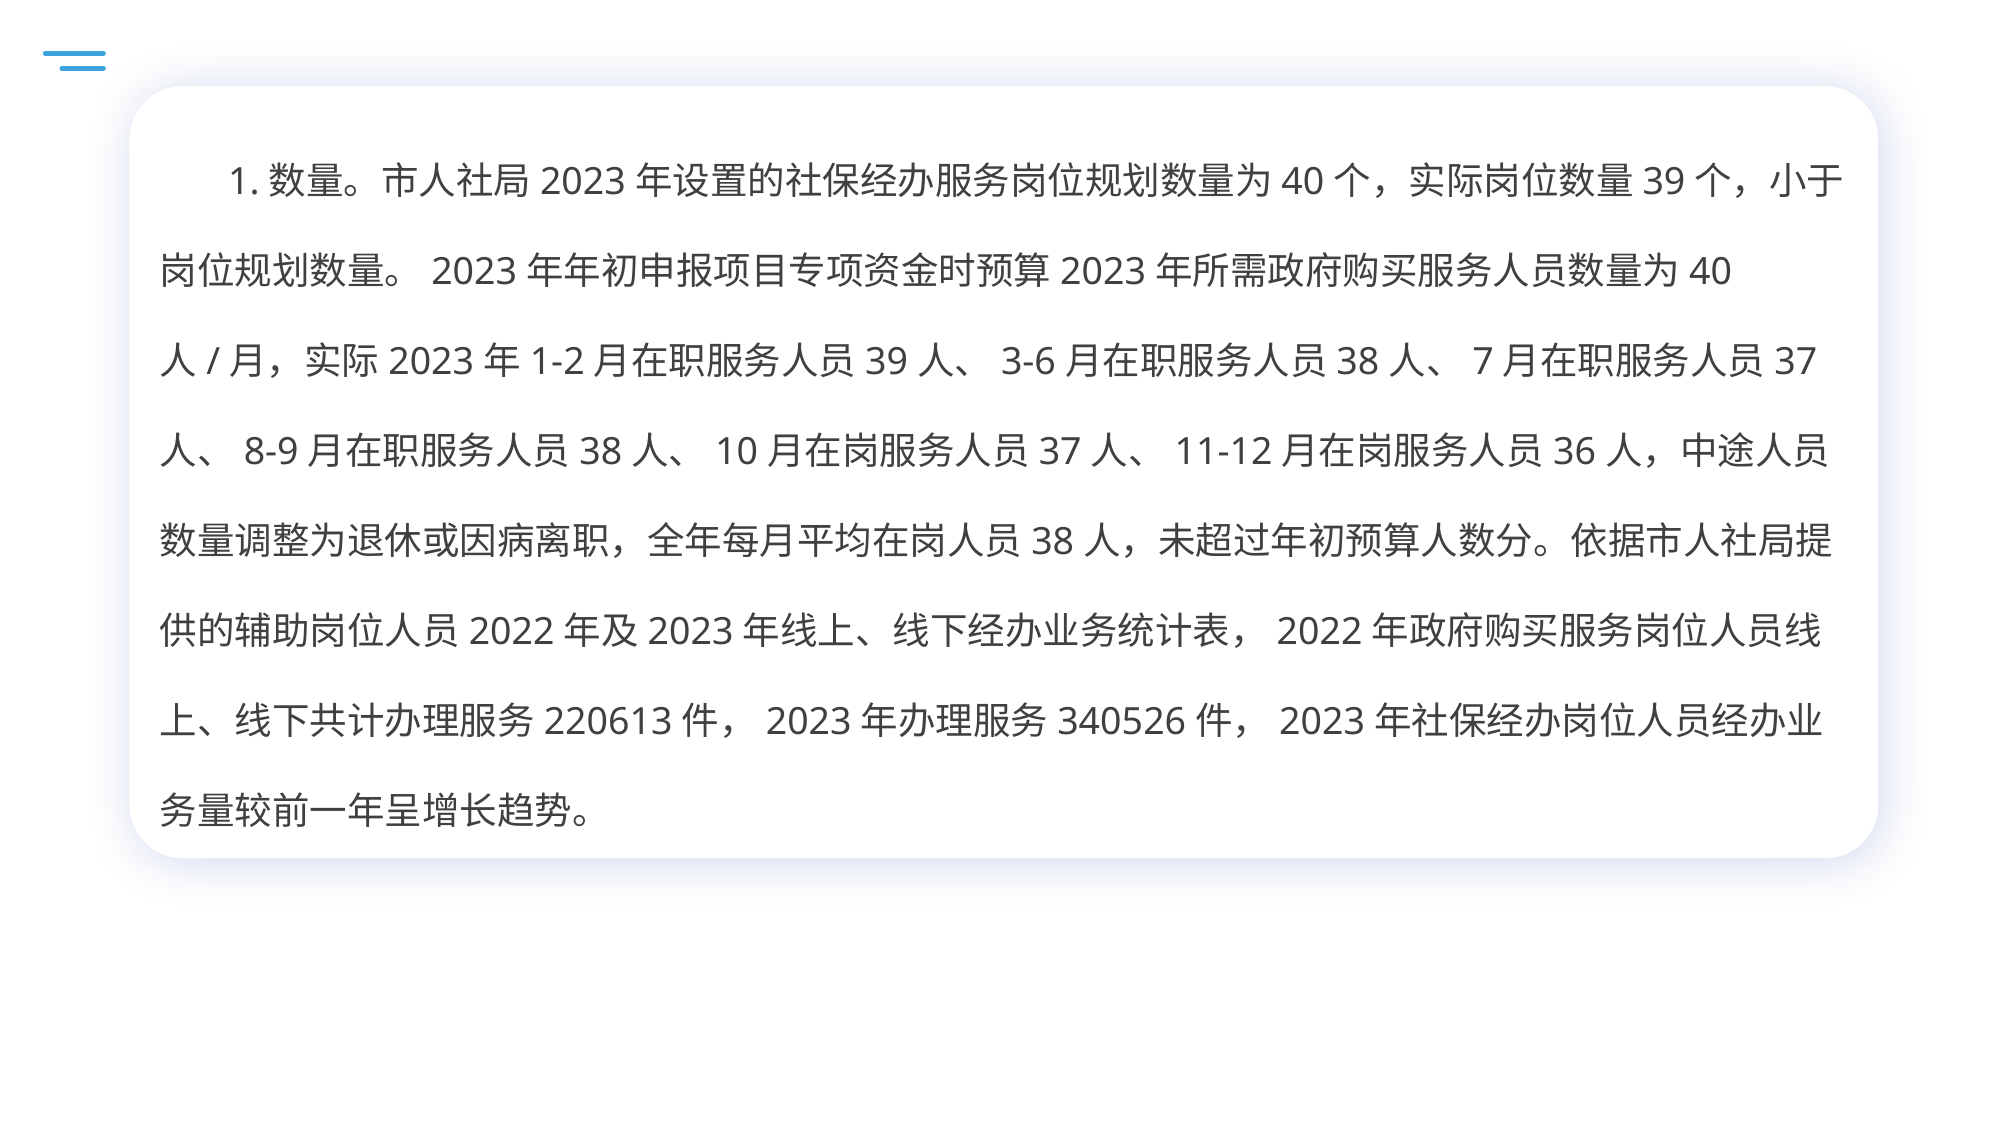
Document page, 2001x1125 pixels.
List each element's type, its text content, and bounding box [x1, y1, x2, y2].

text_box [129, 86, 1798, 752]
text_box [45, 53, 104, 69]
text_box 1.数量。市人社局2023年设置的社保经办服务岗位规划数量为40个，实际岗位数量39个，小于岗位规划数量。2023年年初申报项目专项资金时预算2023年所需政府购买服务人员数量为40人/月，实际2023年1-2月在职服务人员39人、3-6月在职服务人员38人、7月在职服务人员37人、8-9月在职服务人员38人、10月在岗服务人员37人、11-12月在岗服务人员36人，中途人员数量调整为退休或因病离职，全年每月平均在岗人员38人，未超过年初预算人数分。依据市人社局提供的辅助岗位人员2022年及2023年线上、线下经办业务统计表，2022年政府购买服务岗位人员线上、线下共计办理服务220613件，2023年办理服务340526件，2023年社保经办岗位人员经办业务量较前一年呈增长趋势。 [128, 85, 1880, 860]
